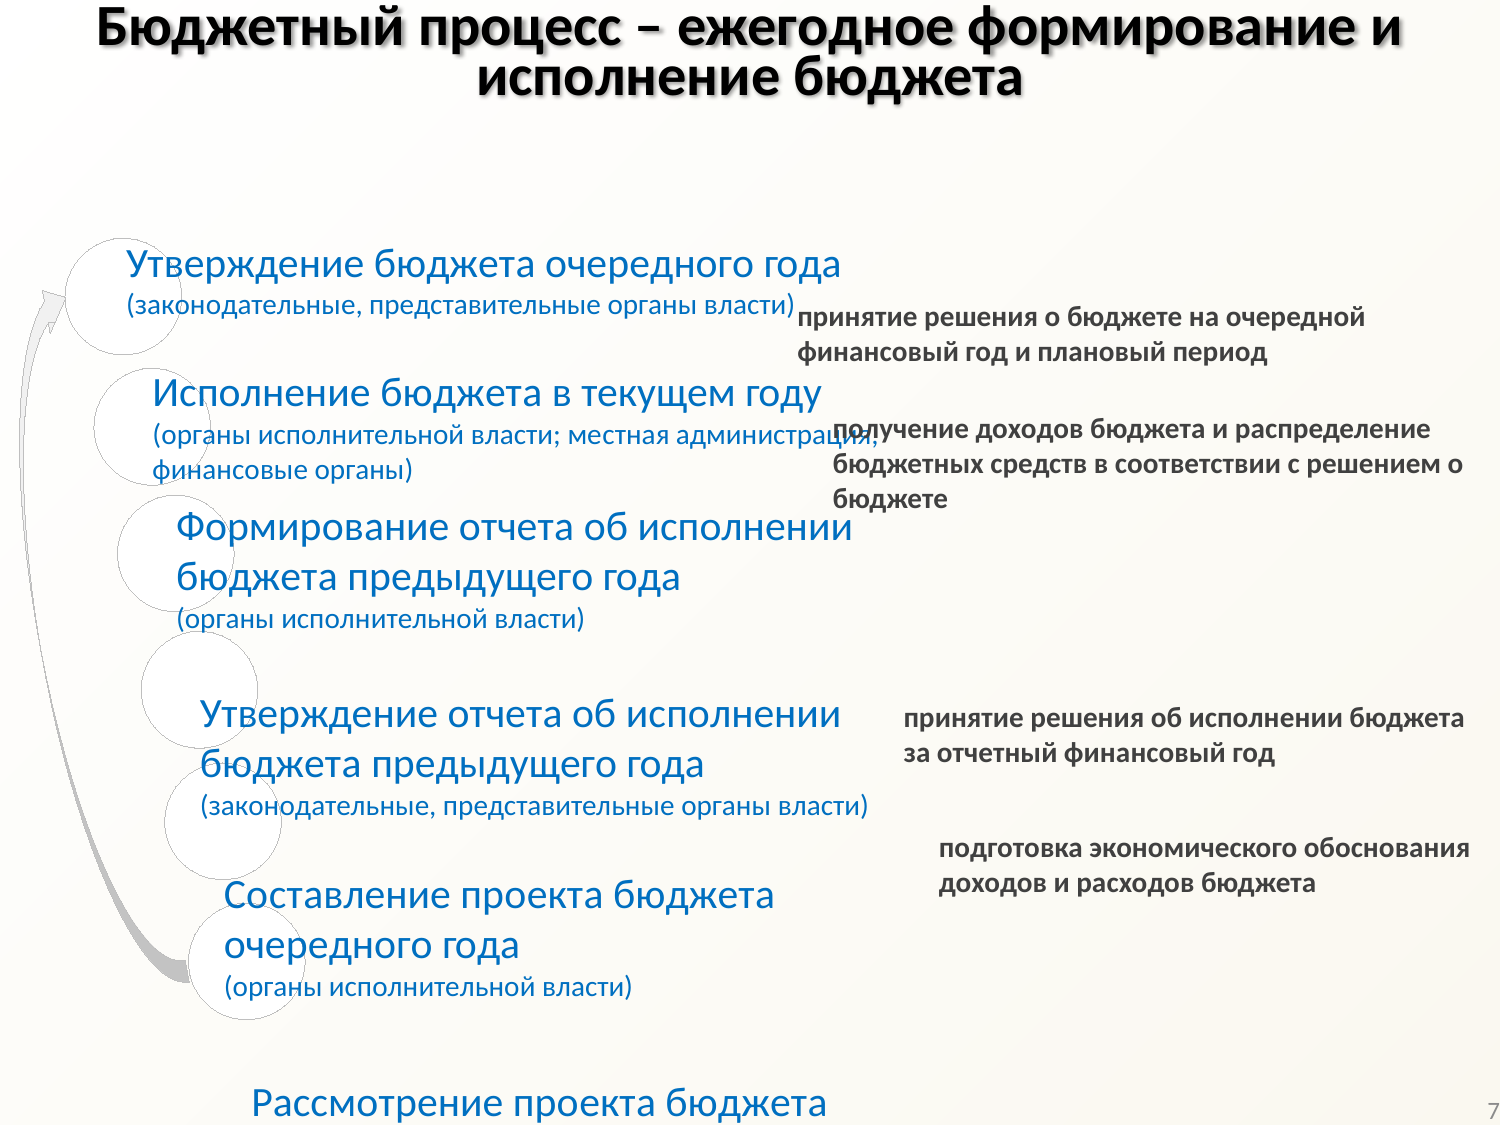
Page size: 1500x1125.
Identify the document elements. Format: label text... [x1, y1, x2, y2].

text_box [93, 376, 123, 478]
text_box Бюджетный процесс – ежегодное формирование и исполнение бюджета [0, 0, 1500, 154]
text_box Утверждение бюджета очередного года (законодательные, представительные органы власти) Исполнение бюджета в текущем году (органы исполнительной власти; местная администрация, финансовые органы) Формирование отчета об исполнении бюджета предыдущего года (органы исполнительной власти) Утверждение отчета об исполнении бюджета предыдущего года (законодательные, представительные органы власти) Составление проекта бюджета очередного года (органы исполнительной власти) Рассмотрение проекта бюджета очередного года (законодательные, представительные органы власти) [123, 235, 1400, 988]
text_box получение доходов бюджета и распределение бюджетных средств в соответствии с решением о бюджете [832, 420, 1495, 504]
text_box принятие решения об исполнении бюджета за отчетный финансовый год [903, 692, 1495, 775]
text_box [117, 528, 123, 579]
text_box принятие решения о бюджете на очередной финансовый год и плановый период [797, 290, 1424, 374]
text_box [19, 290, 66, 649]
slide_number 7 [1149, 1094, 1500, 1125]
text_box [64, 238, 123, 355]
text_box [40, 649, 190, 983]
text_box [194, 988, 299, 1020]
text_box подготовка экономического обоснования доходов и расходов бюджета [938, 822, 1500, 905]
